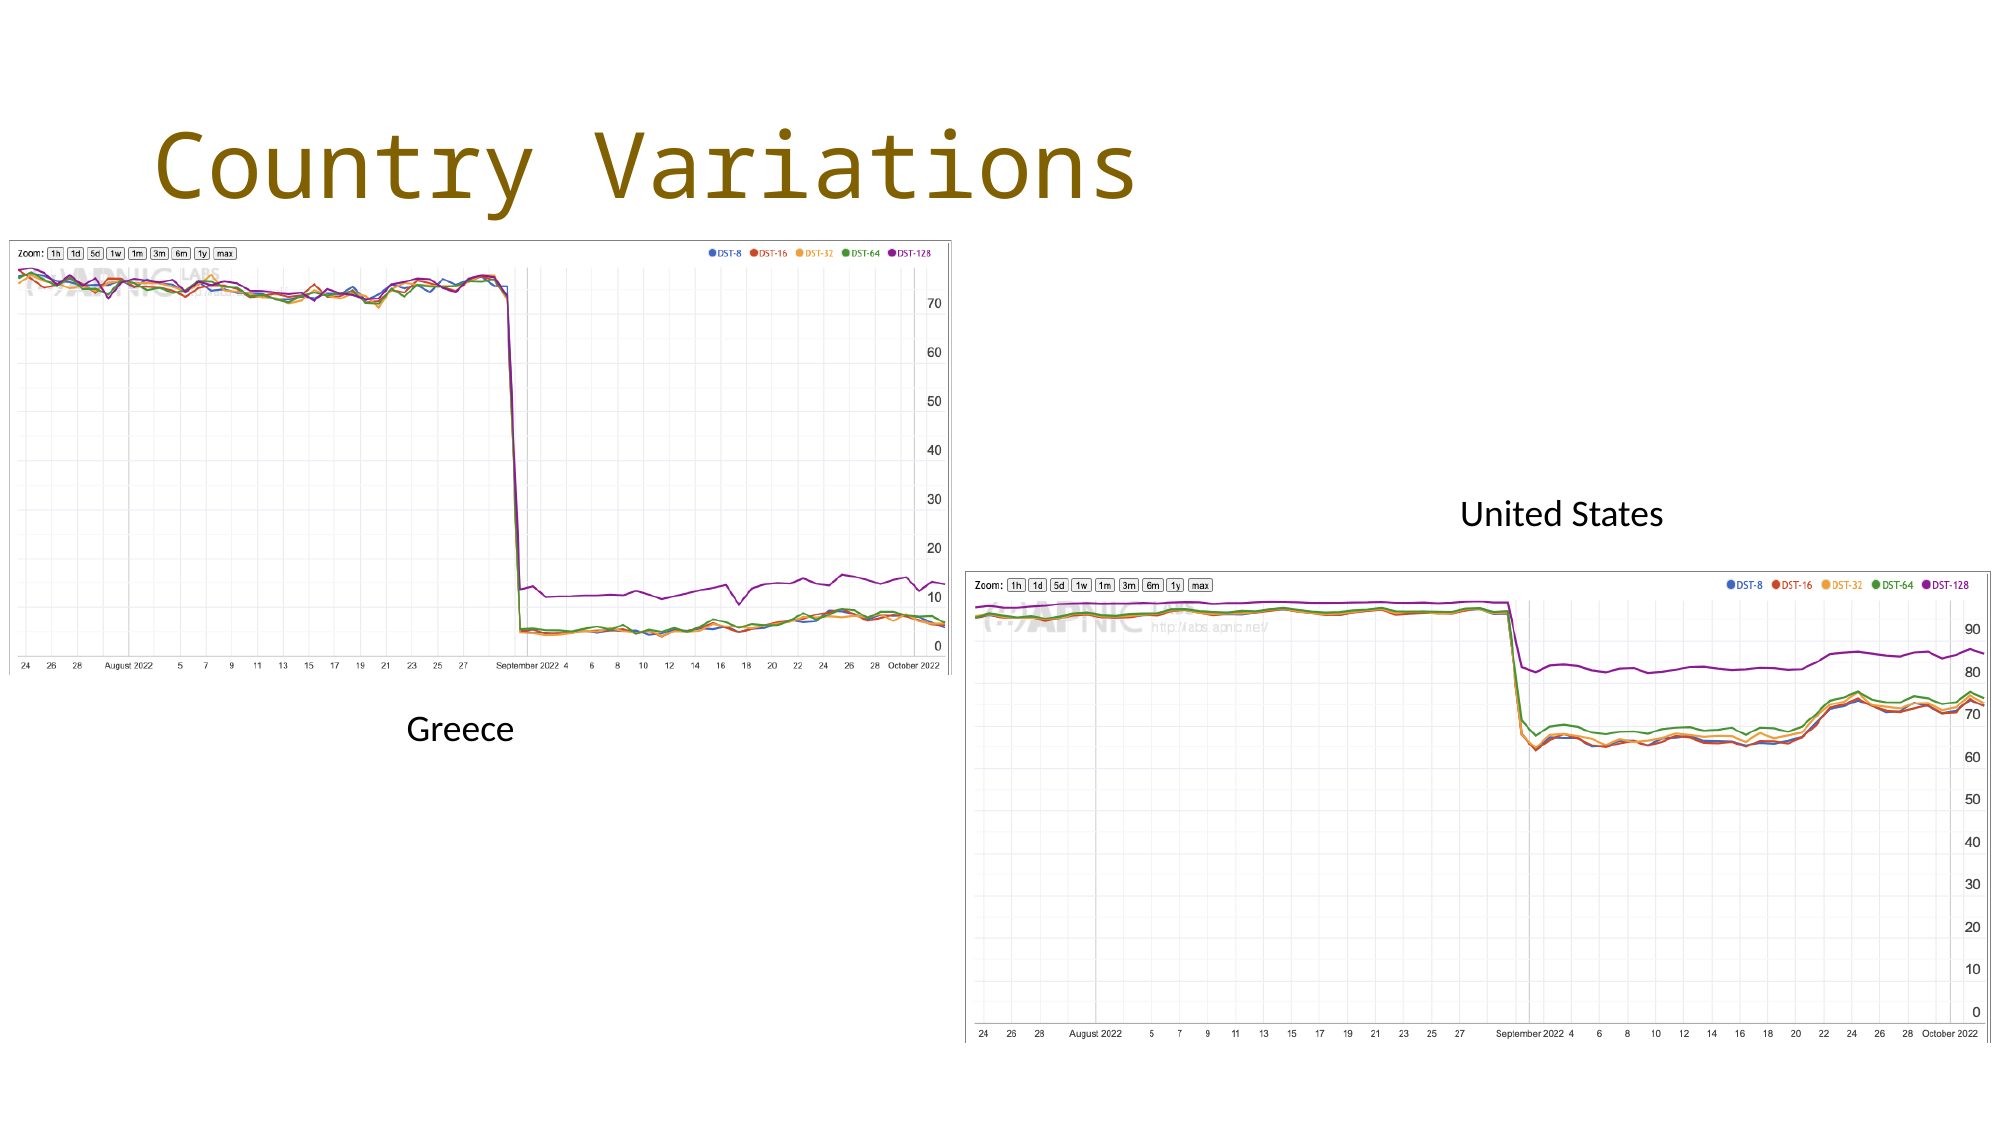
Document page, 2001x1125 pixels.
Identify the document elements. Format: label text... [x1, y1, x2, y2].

picture [3, 232, 2000, 1043]
text_box Greece [391, 696, 530, 757]
text_box United States [1445, 481, 1680, 542]
title Country Variations [137, 59, 1863, 278]
